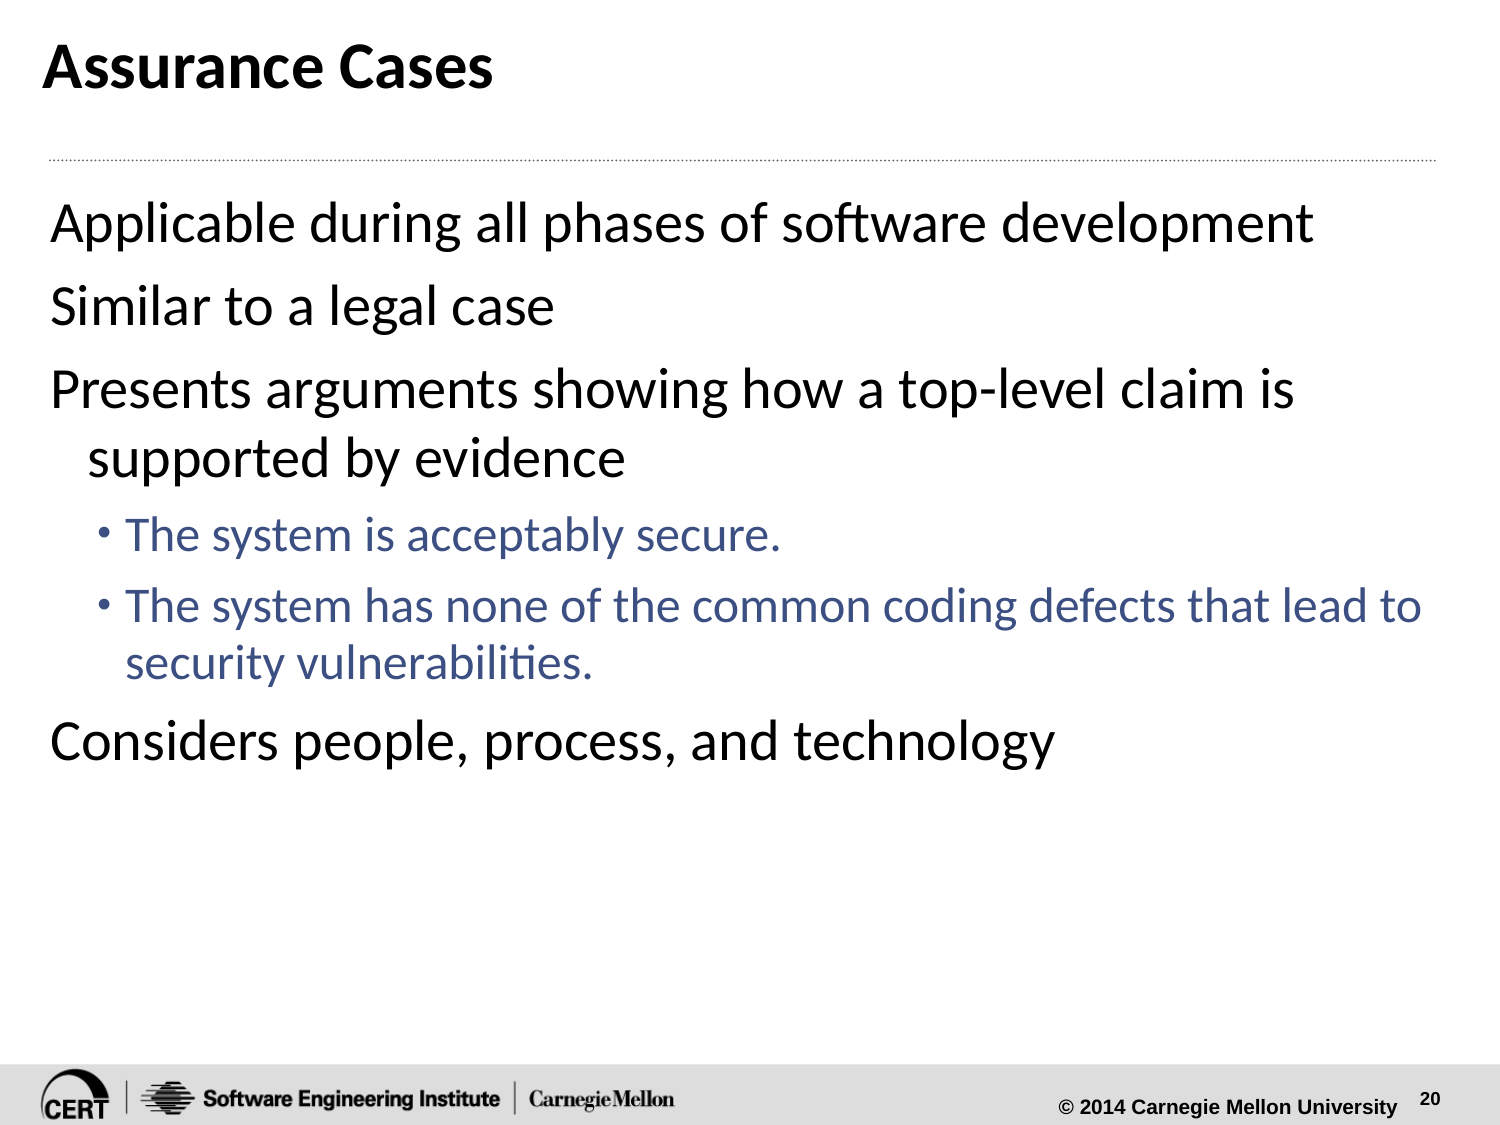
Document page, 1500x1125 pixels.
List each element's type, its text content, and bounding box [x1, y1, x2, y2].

list Applicable during all phases of software development Similar to a legal case Presents arguments showing how a top-level claim is supported by evidence The system is acceptably secure. The system has none of the common coding defects that lead to security vulnerabilities. Considers people, process, and technology [49, 187, 1438, 1001]
title Assurance Cases [42, 37, 1434, 155]
picture [24, 1065, 688, 1125]
